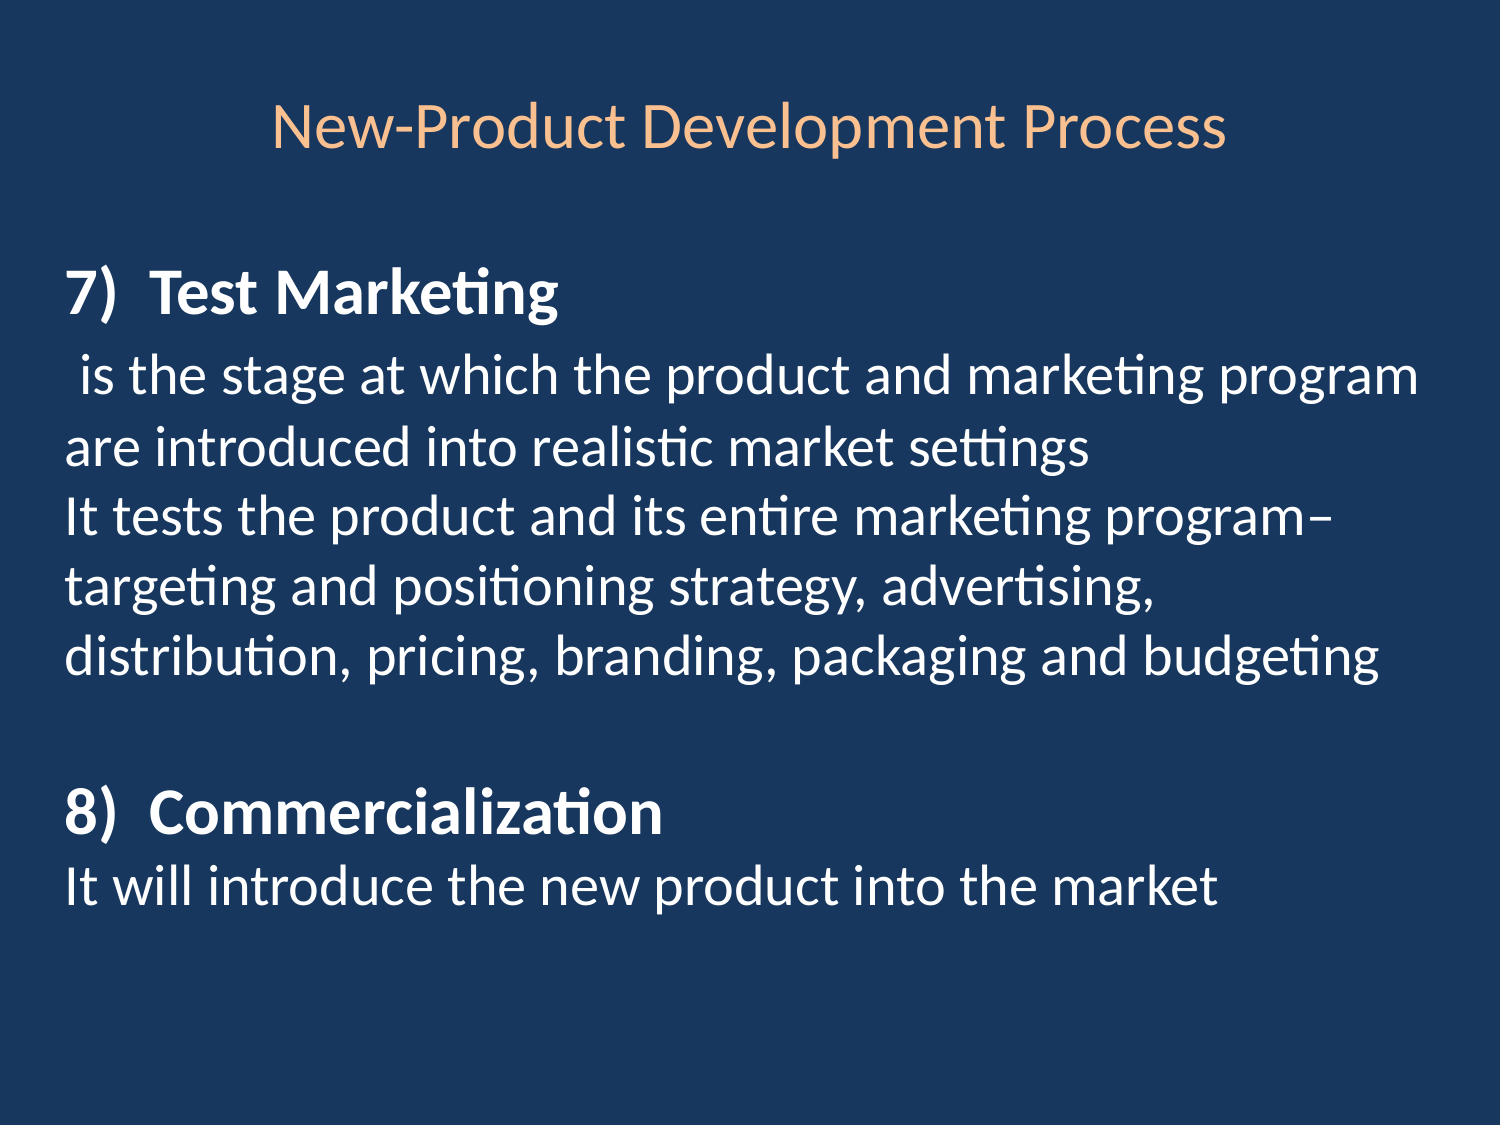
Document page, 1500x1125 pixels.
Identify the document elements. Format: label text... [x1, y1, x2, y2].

text_box New-Product Development Process [112, 75, 1388, 240]
text_box 7) Test Marketing is the stage at which the product and marketing program are introduced into realistic market settings It tests the product and its entire marketing program– targeting and positioning strategy, advertising, distribution, pricing, branding, packaging and budgeting 8) Commercialization It will introduce the new product into the market [49, 240, 1463, 970]
